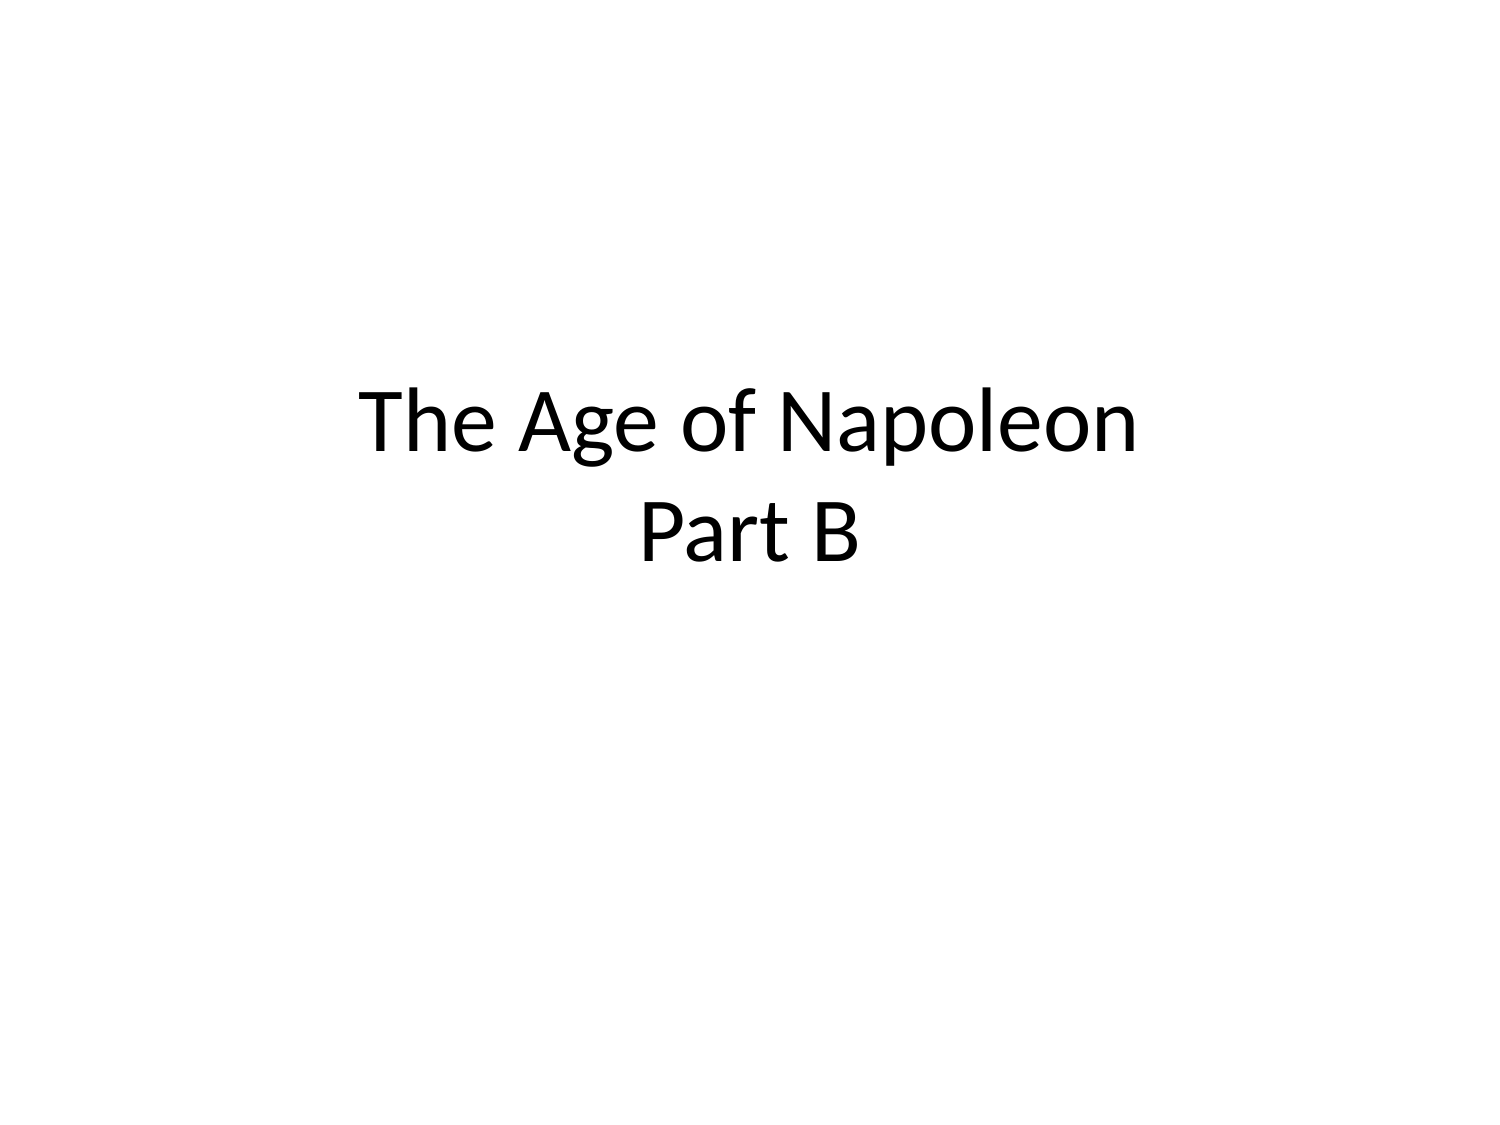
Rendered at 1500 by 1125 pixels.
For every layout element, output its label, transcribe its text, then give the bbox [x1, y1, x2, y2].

title The Age of Napoleon Part B [112, 349, 1388, 591]
